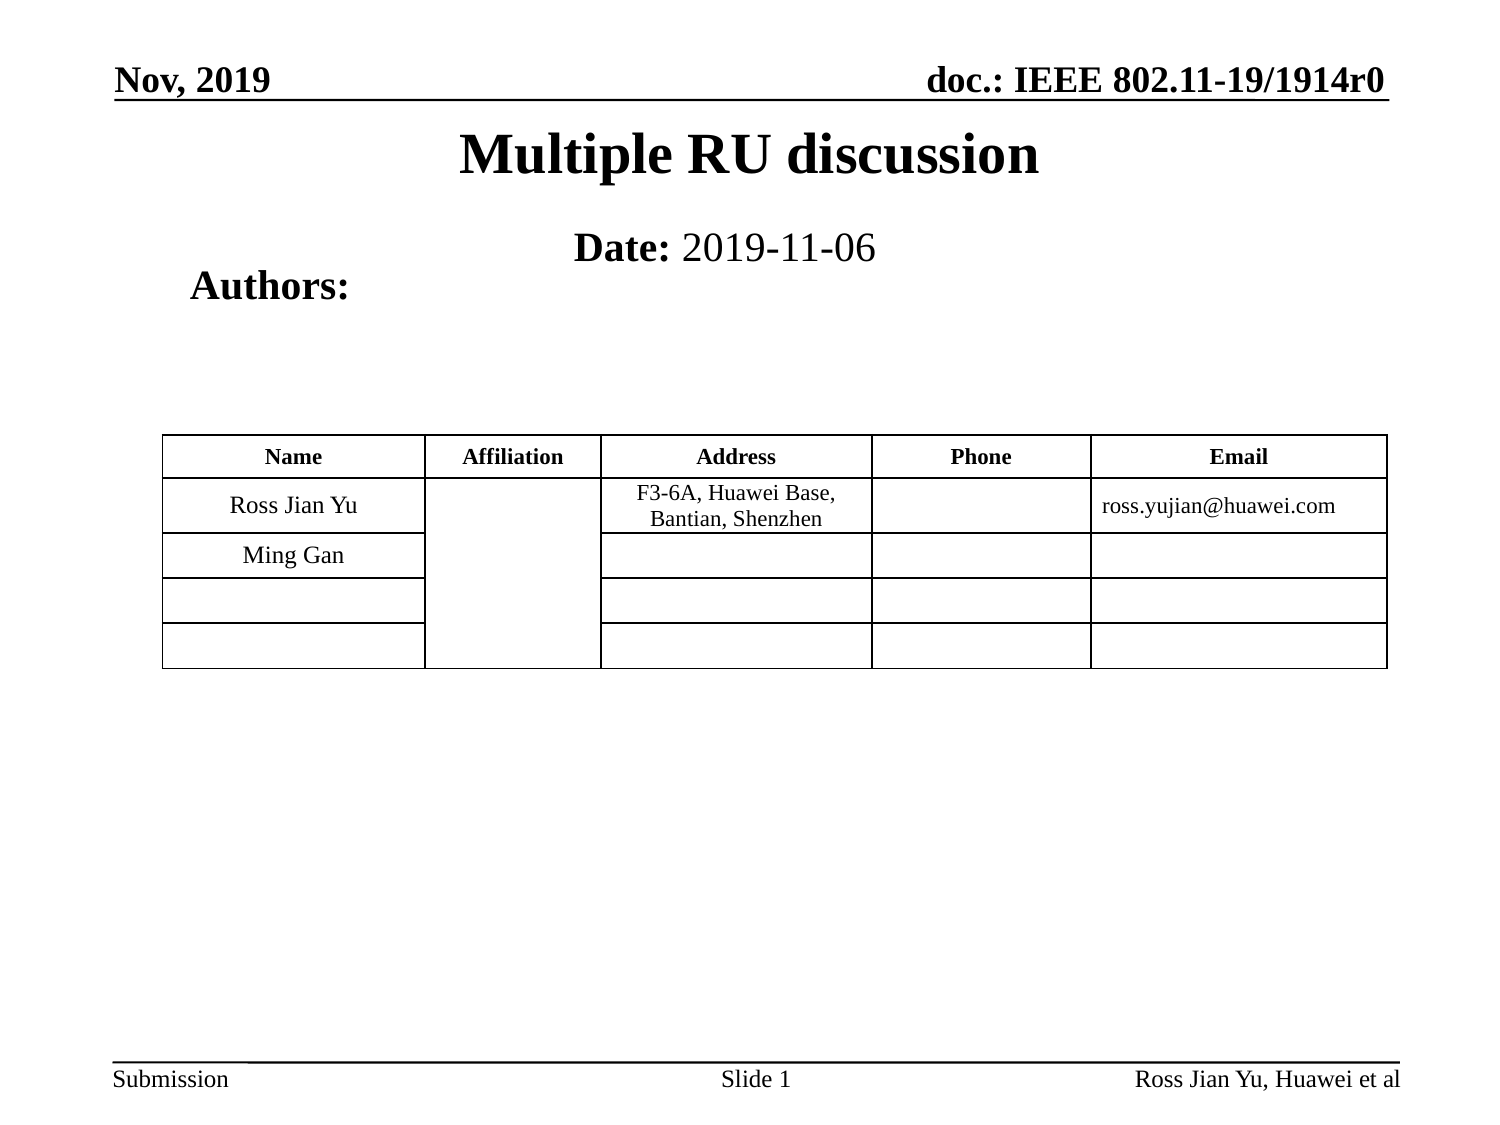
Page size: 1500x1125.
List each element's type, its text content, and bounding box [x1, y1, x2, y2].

table_cell F3-6A, Huawei Base, Bantian, Shenzhen [602, 479, 871, 532]
table_cell [873, 579, 1090, 622]
table_cell [873, 479, 1090, 532]
table_cell Ross Jian Yu [163, 479, 424, 532]
table_header Phone [873, 436, 1090, 477]
table_header Email [1092, 436, 1386, 477]
table_header Name [163, 436, 424, 477]
text_box Date: 2019-11-06 [87, 212, 1363, 275]
table_header Address [602, 436, 871, 477]
table_cell [602, 534, 871, 577]
text_box Authors: [174, 249, 413, 313]
table_cell ross.yujian@huawei.com [1092, 479, 1386, 532]
table_cell [602, 579, 871, 622]
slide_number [114, 54, 273, 101]
title Multiple RU discussion [112, 99, 1388, 201]
footer Ross Jian Yu, Huawei et al [1131, 1061, 1402, 1125]
table_cell [163, 579, 424, 622]
table_cell [426, 479, 600, 668]
table_cell [1092, 534, 1386, 577]
table_cell Ming Gan [163, 534, 424, 577]
table_cell [163, 624, 424, 668]
table_cell [1092, 579, 1386, 622]
table_cell [1092, 624, 1386, 668]
table_cell [873, 624, 1090, 668]
table_cell [602, 624, 871, 668]
table_cell [873, 534, 1090, 577]
table_header Affiliation [426, 436, 600, 477]
slide_number Slide 1 [712, 1061, 800, 1093]
